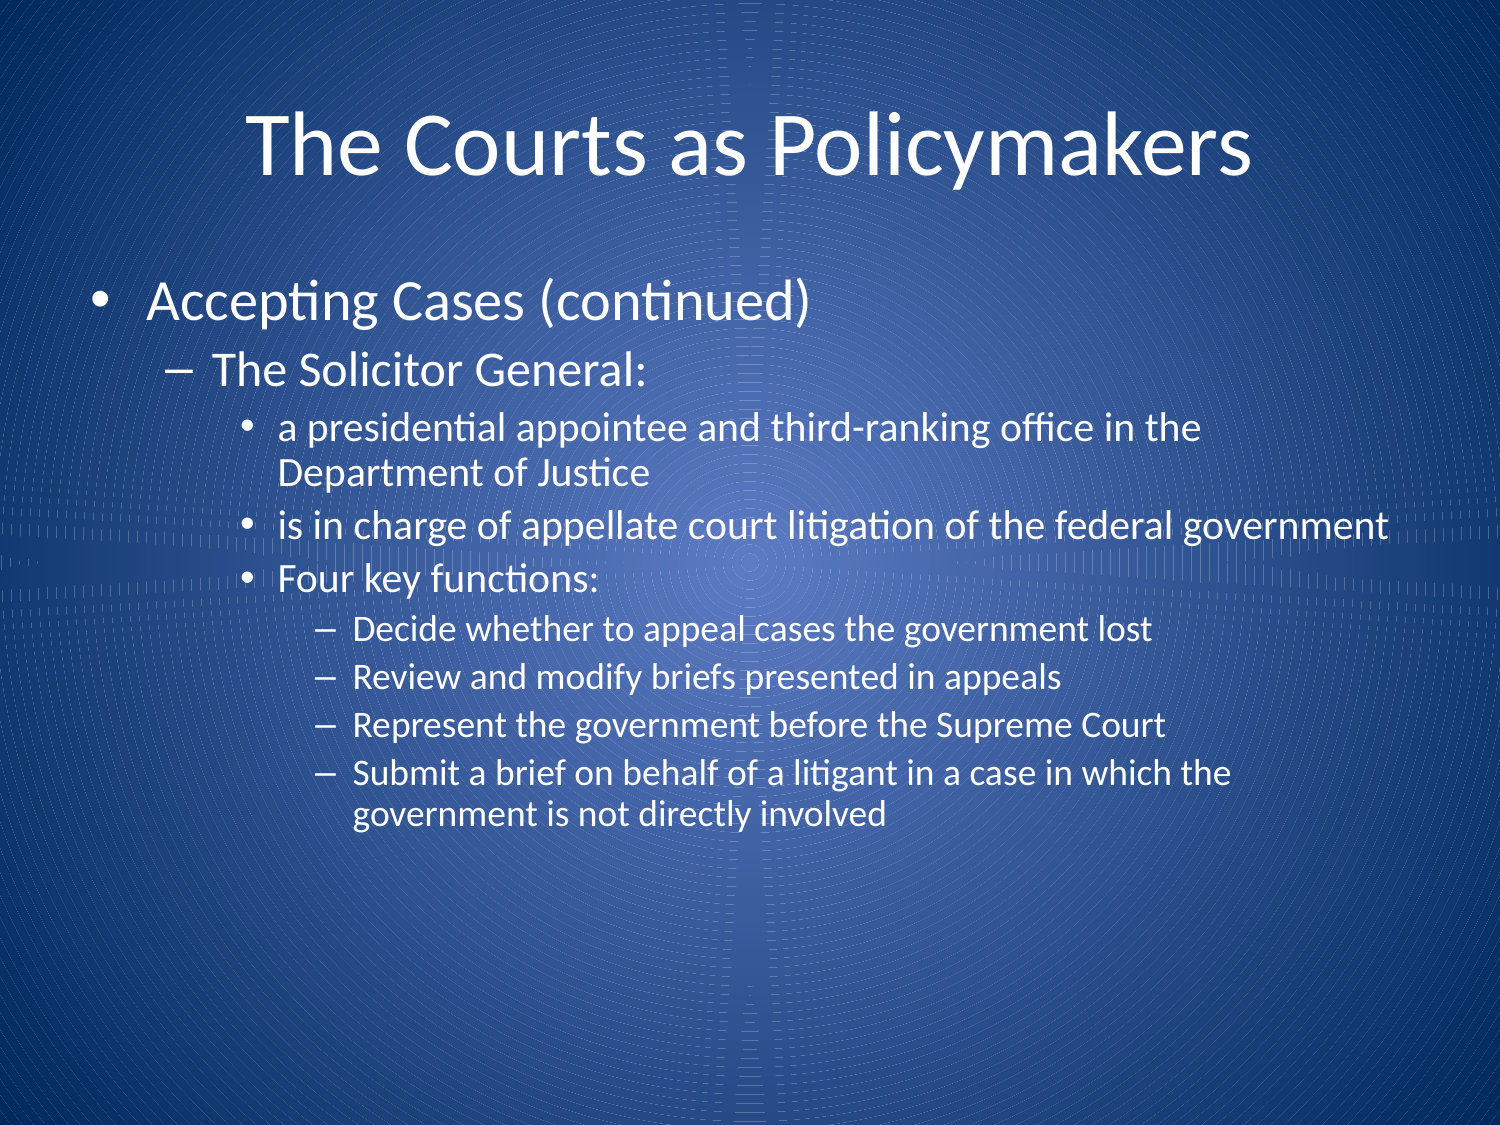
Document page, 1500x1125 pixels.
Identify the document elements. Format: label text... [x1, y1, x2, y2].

title The Courts as Policymakers [75, 45, 1425, 233]
list Accepting Cases (continued) The Solicitor General: a presidential appointee and third-ranking office in the Department of Justice is in charge of appellate court litigation of the federal government Four key functions: Decide whether to appeal cases the government lost Review and modify briefs presented in appeals Represent the government before the Supreme Court Submit a brief on behalf of a litigant in a case in which the government is not directly involved [75, 262, 1425, 1005]
